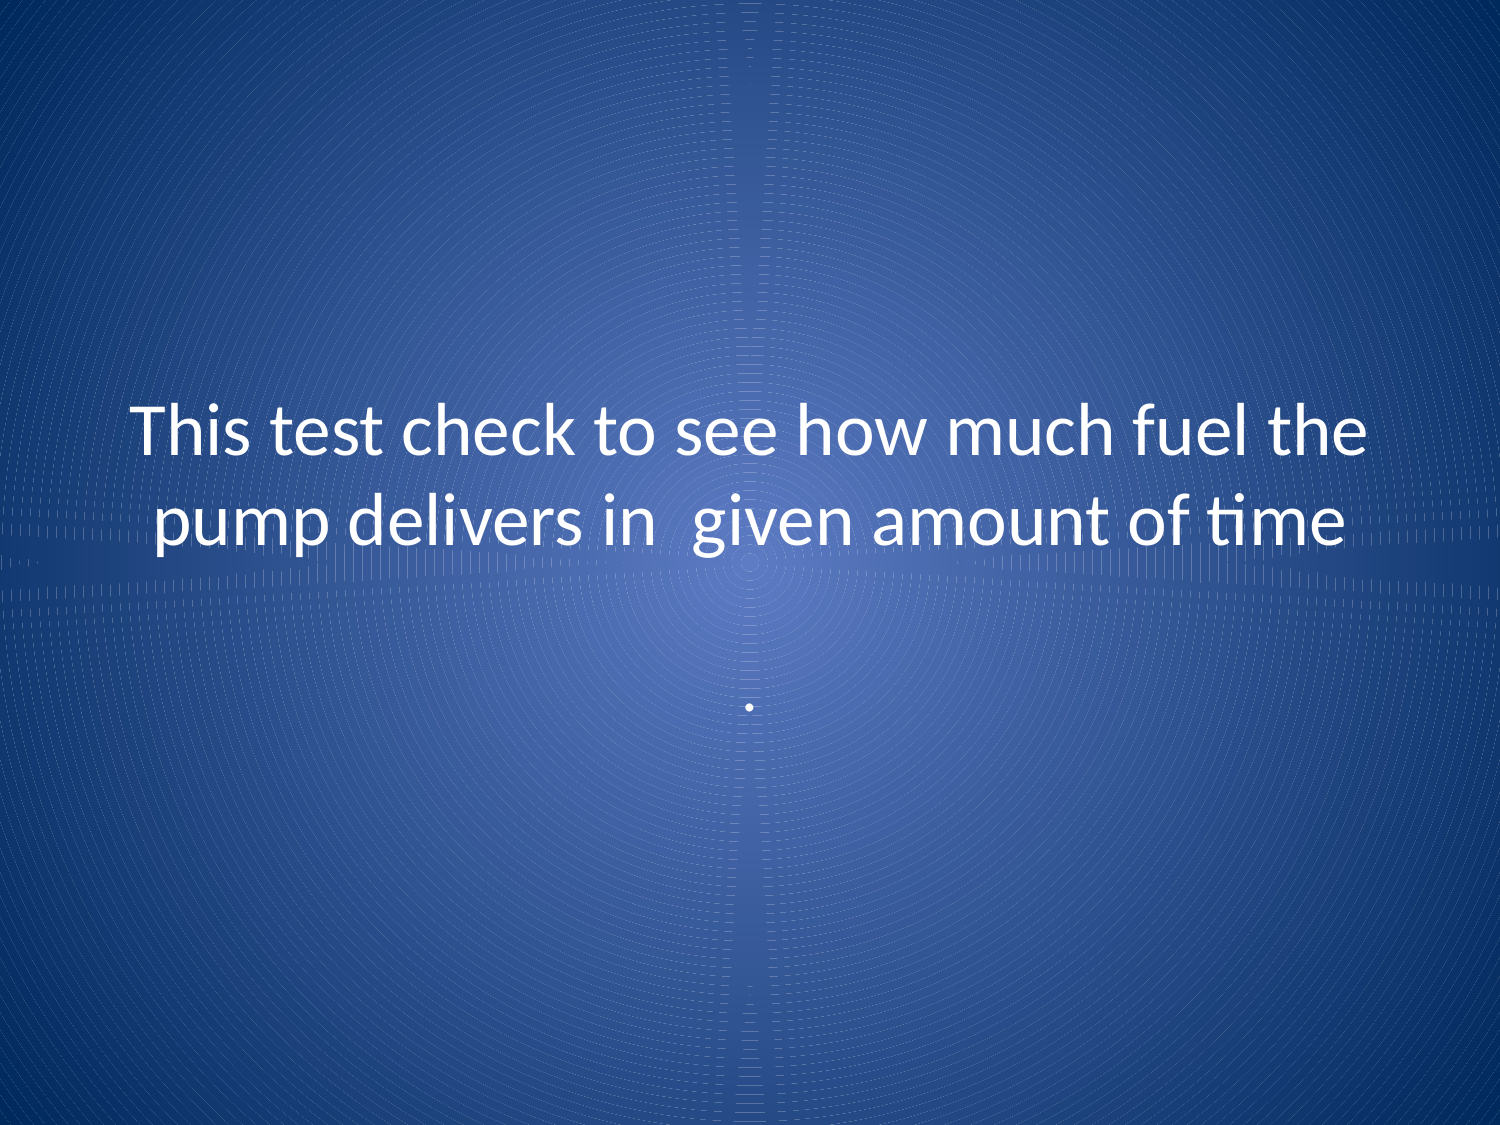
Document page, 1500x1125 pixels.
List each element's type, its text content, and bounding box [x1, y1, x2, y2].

title This test check to see how much fuel the pump delivers in given amount of time [112, 349, 1388, 591]
subtitle . [225, 637, 1275, 925]
